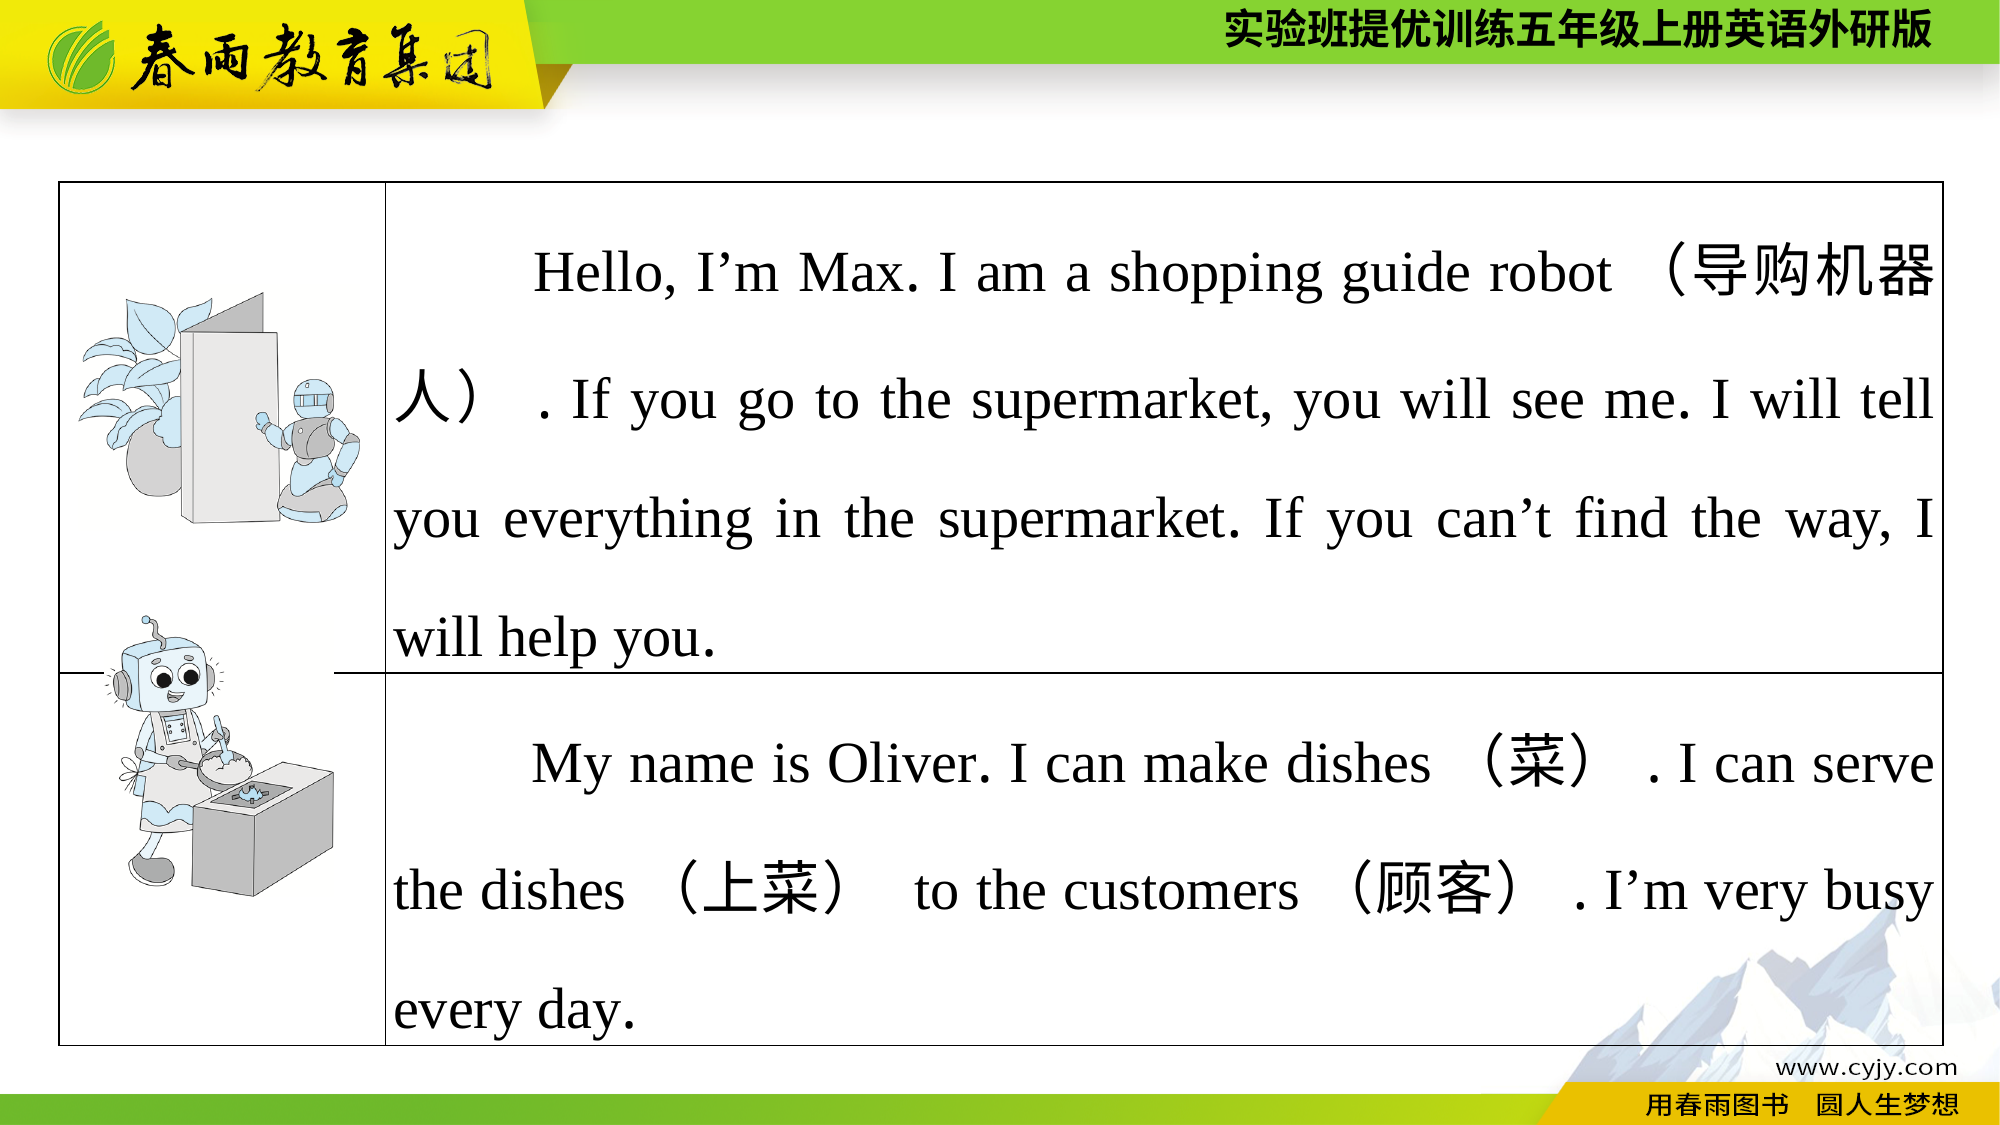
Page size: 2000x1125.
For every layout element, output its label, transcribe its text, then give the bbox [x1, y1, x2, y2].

table_cell My name is Oliver. I can make dishes（菜）. I can serve the dishes（上菜） to the customers（顾客）. I’m very busy every day. [386, 674, 1942, 1045]
table_header Hello, I’m Max. I am a shopping guide robot（导购机器人）. If you go to the supermarket, you will see me. I will tell you everything in the supermarket. If you can’t find the way, I will help you. [386, 183, 1942, 672]
picture [0, 0, 2000, 1125]
table_cell [60, 674, 385, 1045]
table_header [60, 183, 385, 672]
